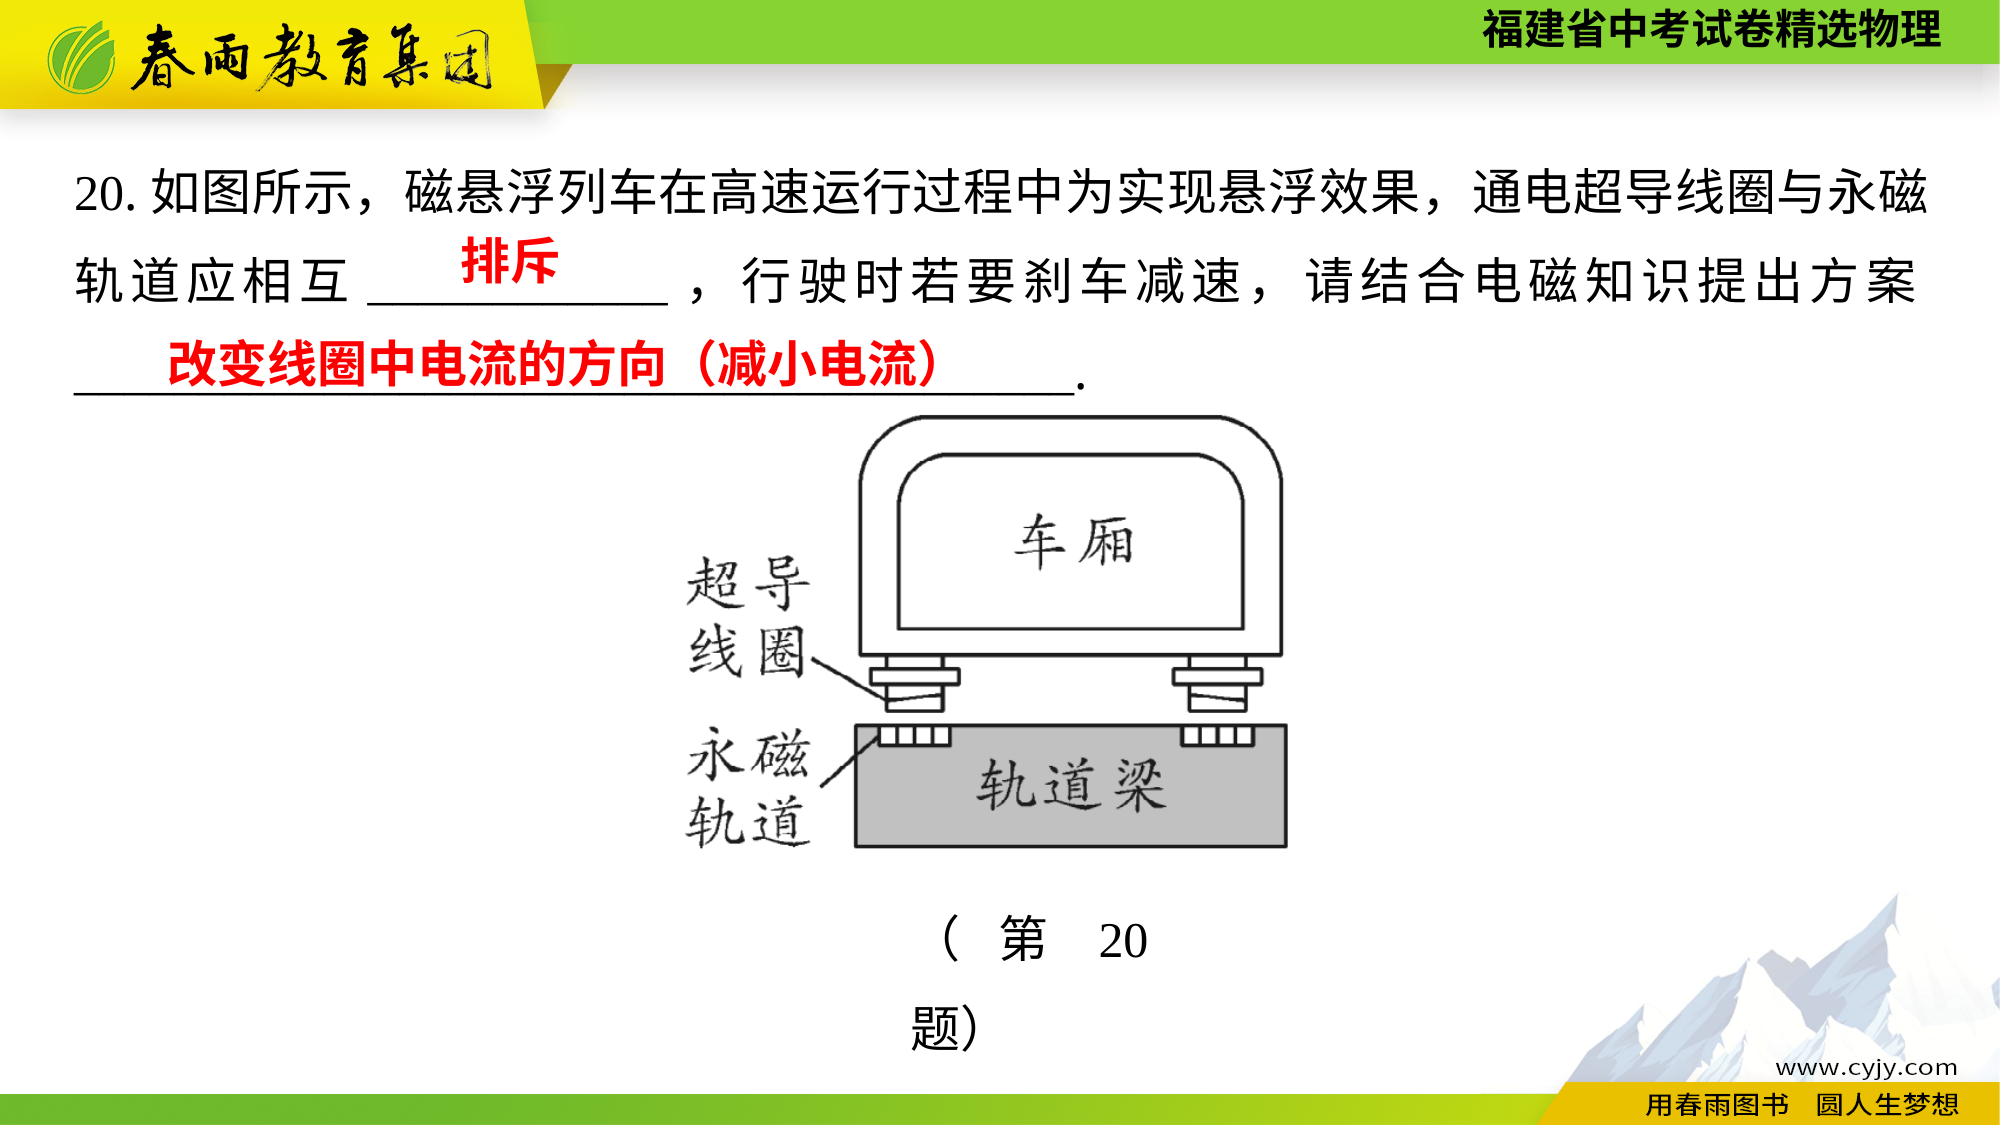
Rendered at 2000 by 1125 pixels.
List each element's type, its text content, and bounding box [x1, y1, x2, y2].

list 20.如图所示，磁悬浮列车在高速运行过程中为实现悬浮效果，通电超导线圈与永磁轨道应相互____________，行驶时若要刹车减速，请结合电磁知识提出方案________________________________________. [59, 122, 1944, 399]
text_box 排斥 [445, 222, 576, 295]
text_box （第20题） [895, 869, 1176, 975]
text_box 改变线圈中电流的方向（减小电流） [102, 295, 983, 401]
picture [0, 0, 2000, 1125]
